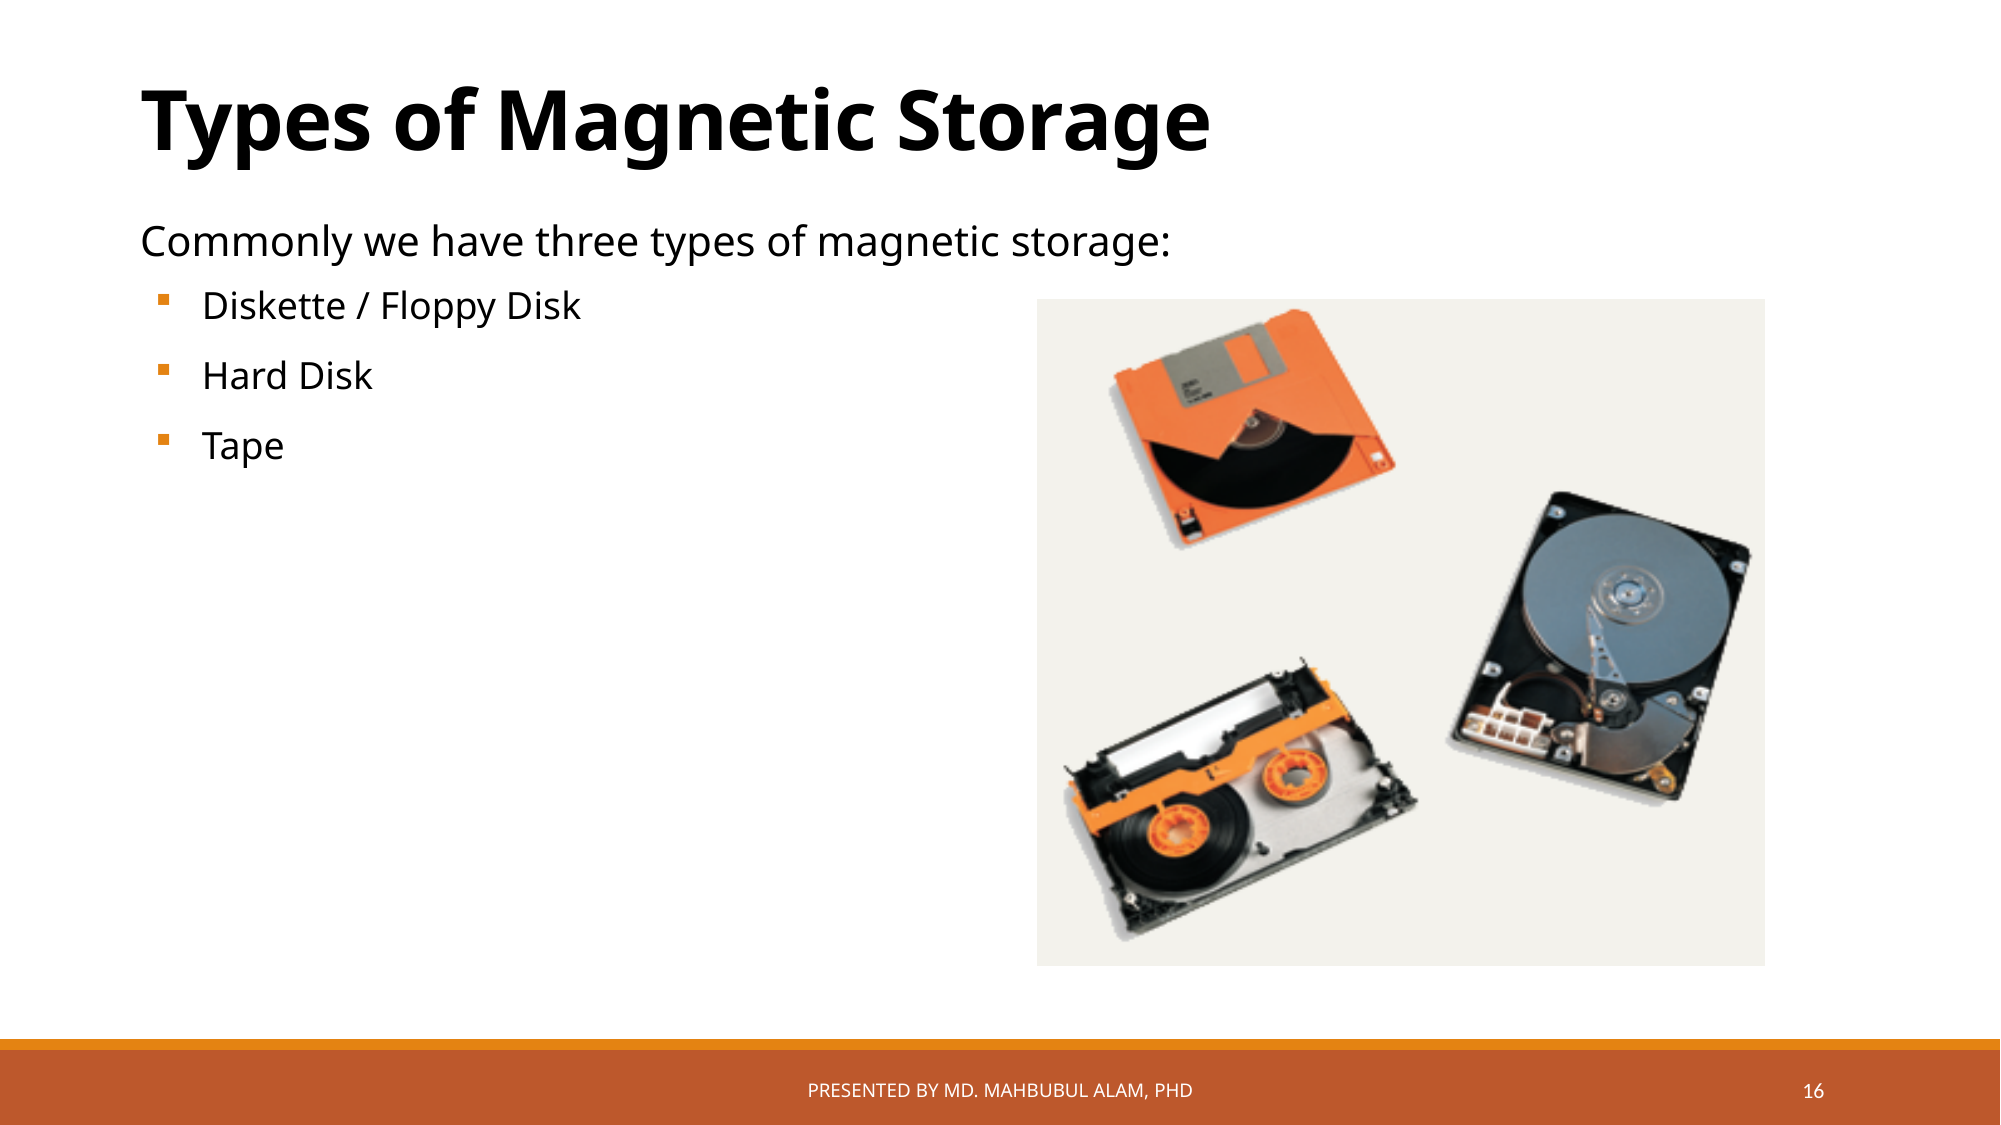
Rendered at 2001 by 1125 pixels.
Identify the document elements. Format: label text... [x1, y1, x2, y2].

footer Presented by Md. Mahbubul Alam, PhD [604, 1059, 1396, 1120]
list Commonly we have three types of magnetic storage: Diskette / Floppy Disk Hard Disk Tape [125, 212, 1875, 963]
slide_number 16 [1624, 1059, 1840, 1120]
title Types of Magnetic Storage [125, 75, 1830, 175]
picture [1036, 299, 1765, 967]
